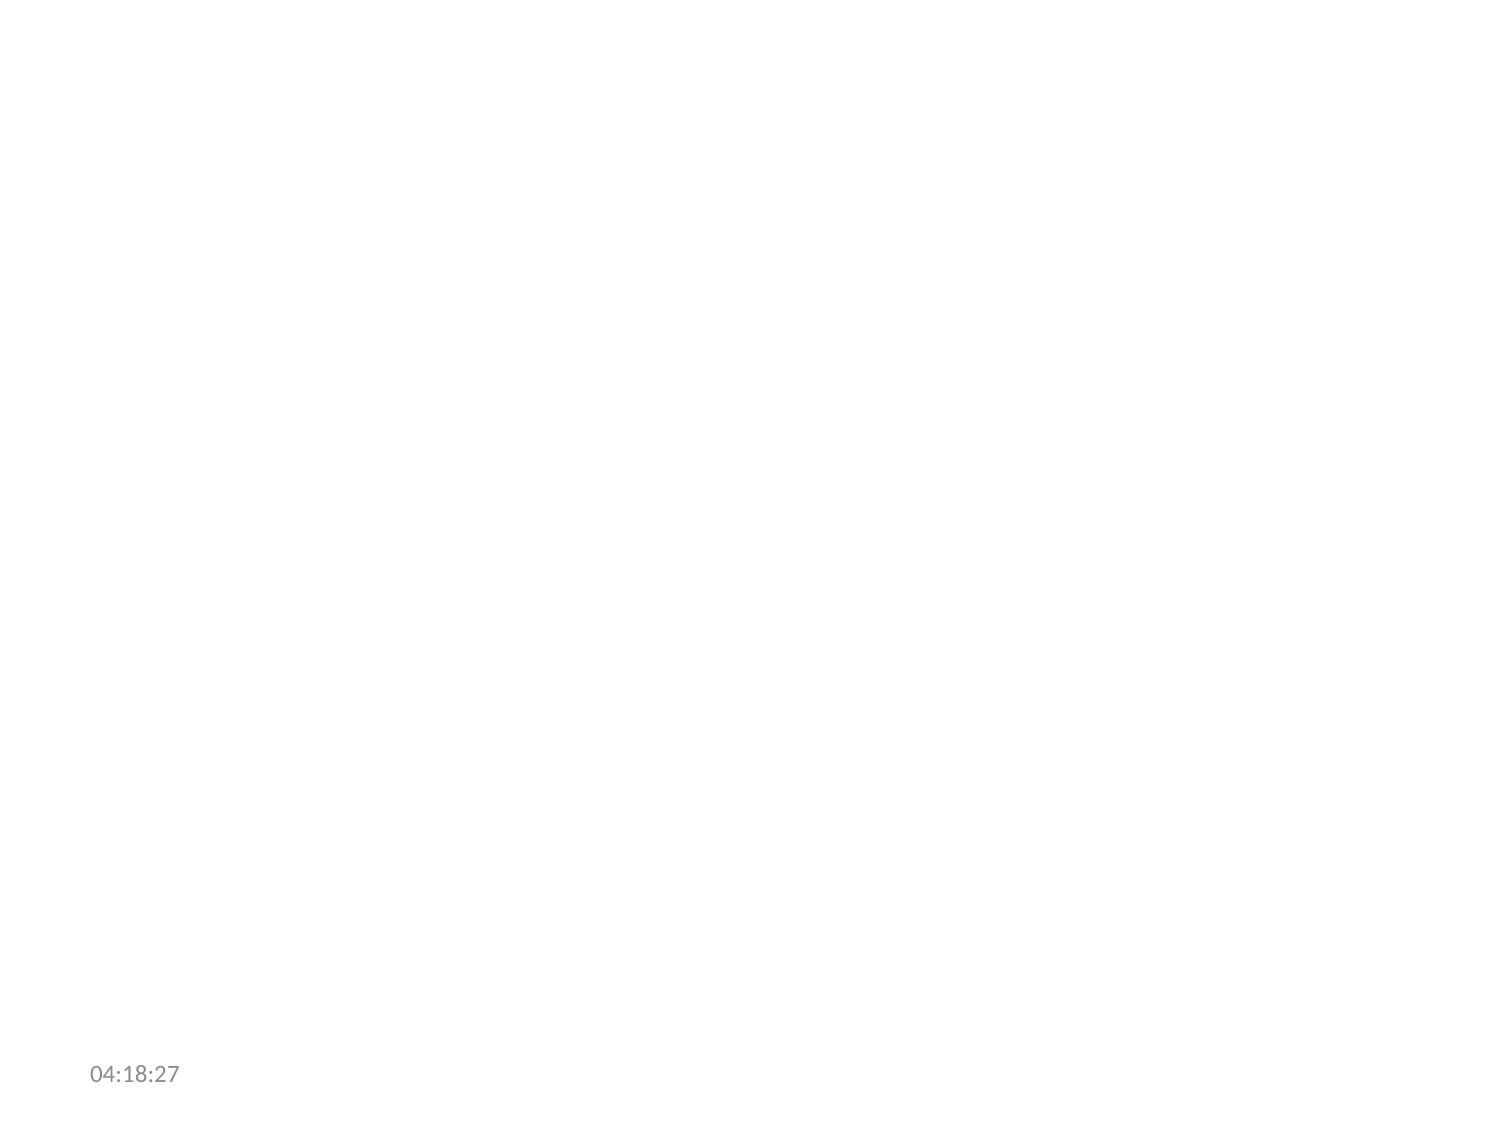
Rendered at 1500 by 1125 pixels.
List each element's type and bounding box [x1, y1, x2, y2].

slide_number [75, 1042, 425, 1103]
